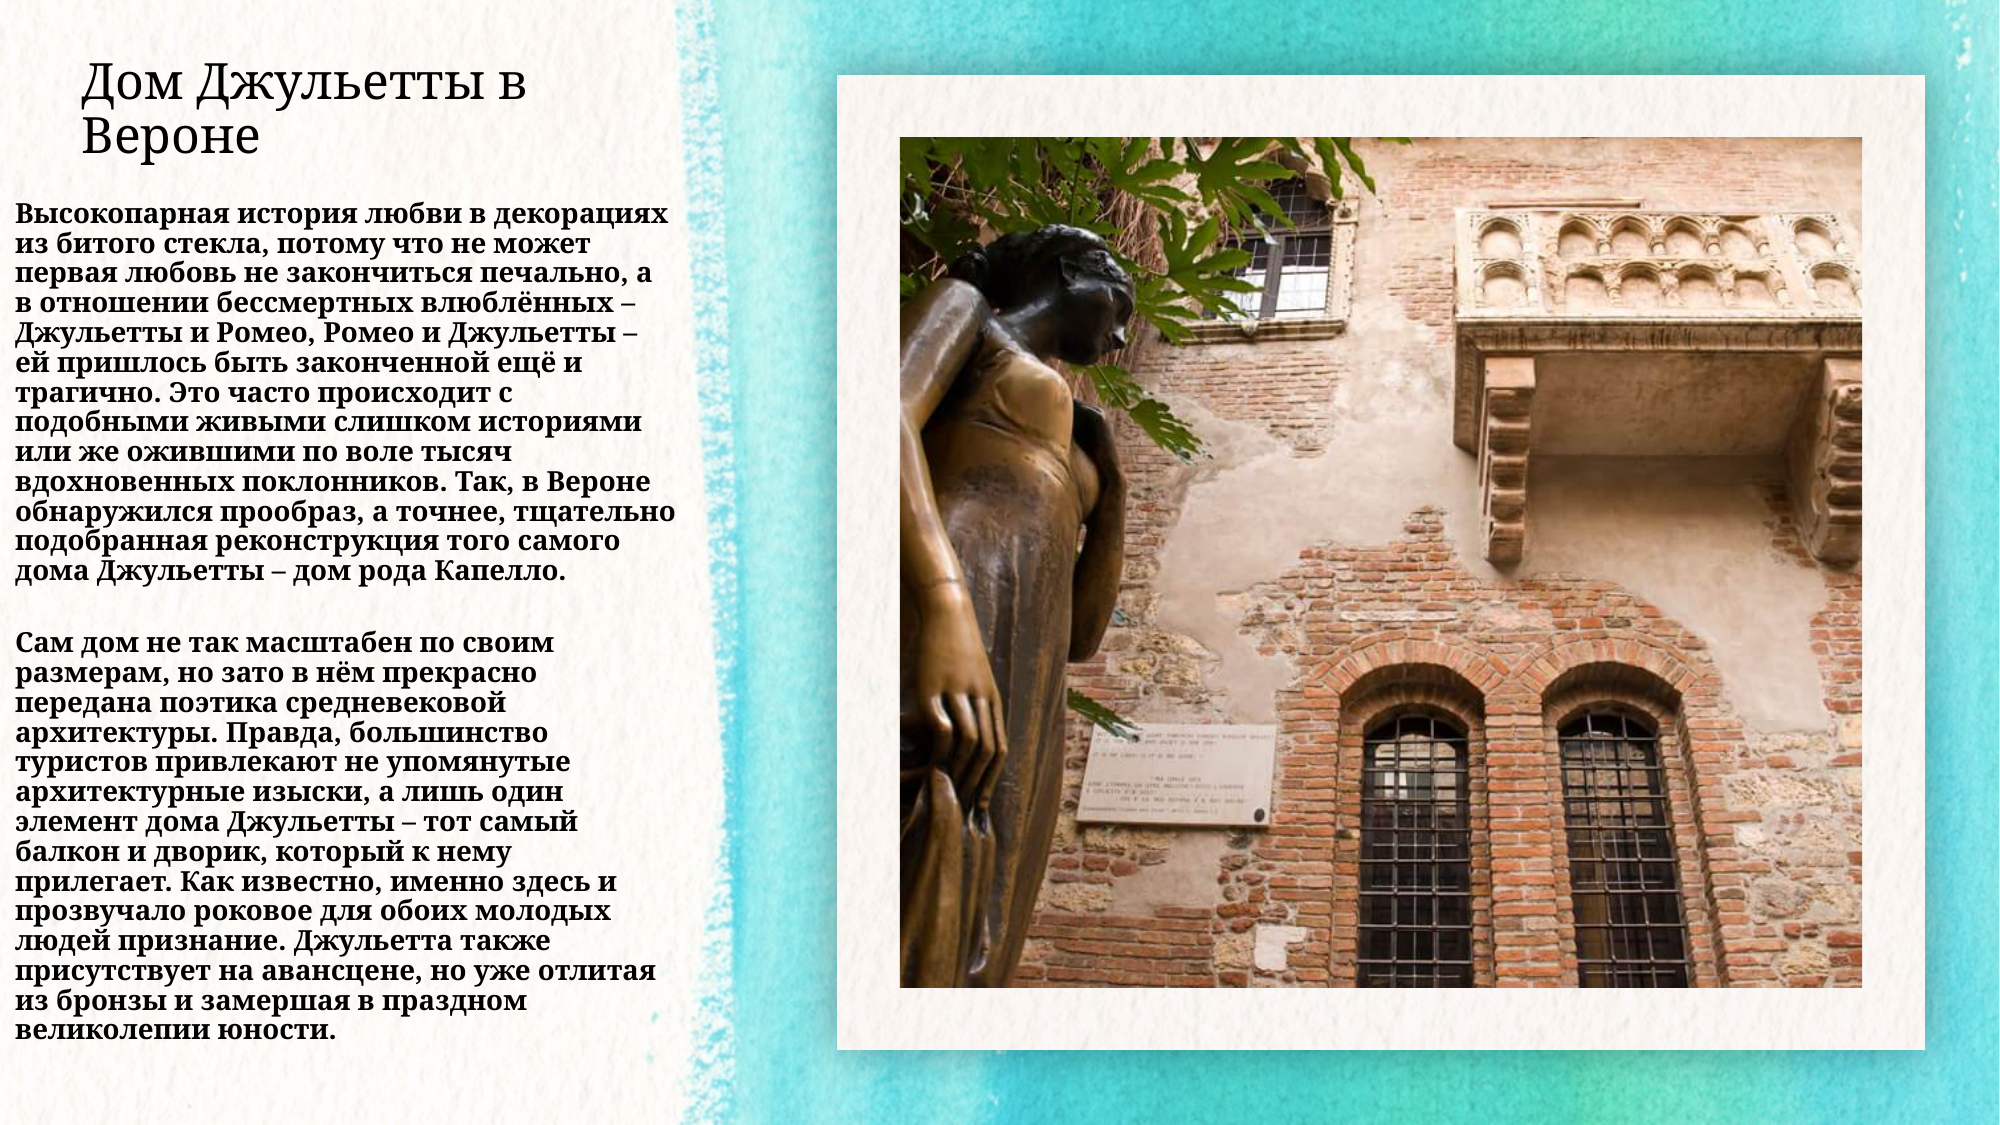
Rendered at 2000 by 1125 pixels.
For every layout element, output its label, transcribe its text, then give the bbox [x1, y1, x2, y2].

picture [0, 0, 2000, 1125]
list Высокопарная история любви в декорациях из битого стекла, потому что не может первая любовь не закончиться печально, а в отношении бессмертных влюблённых – Джульетты и Ромео, Ромео и Джульетты – ей пришлось быть законченной ещё и трагично. Это часто происходит с подобными живыми слишком историями или же ожившими по воле тысяч вдохновенных поклонников. Так, в Вероне обнаружился прообраз, а точнее, тщательно подобранная реконструкция того самого дома Джульетты – дом рода Капелло. Сам дом не так масштабен по своим размерам, но зато в нём прекрасно передана поэтика средневековой архитектуры. Правда, большинство туристов привлекают не упомянутые архитектурные изыски, а лишь один элемент дома Джульетты – тот самый балкон и дворик, который к нему прилегает. Как известно, именно здесь и прозвучало роковое для обоих молодых людей признание. Джульетта также присутствует на авансцене, но уже отлитая из бронзы и замершая в праздном великолепии юности. [0, 192, 693, 1079]
title Дом Джульетты в Вероне [66, 46, 605, 192]
